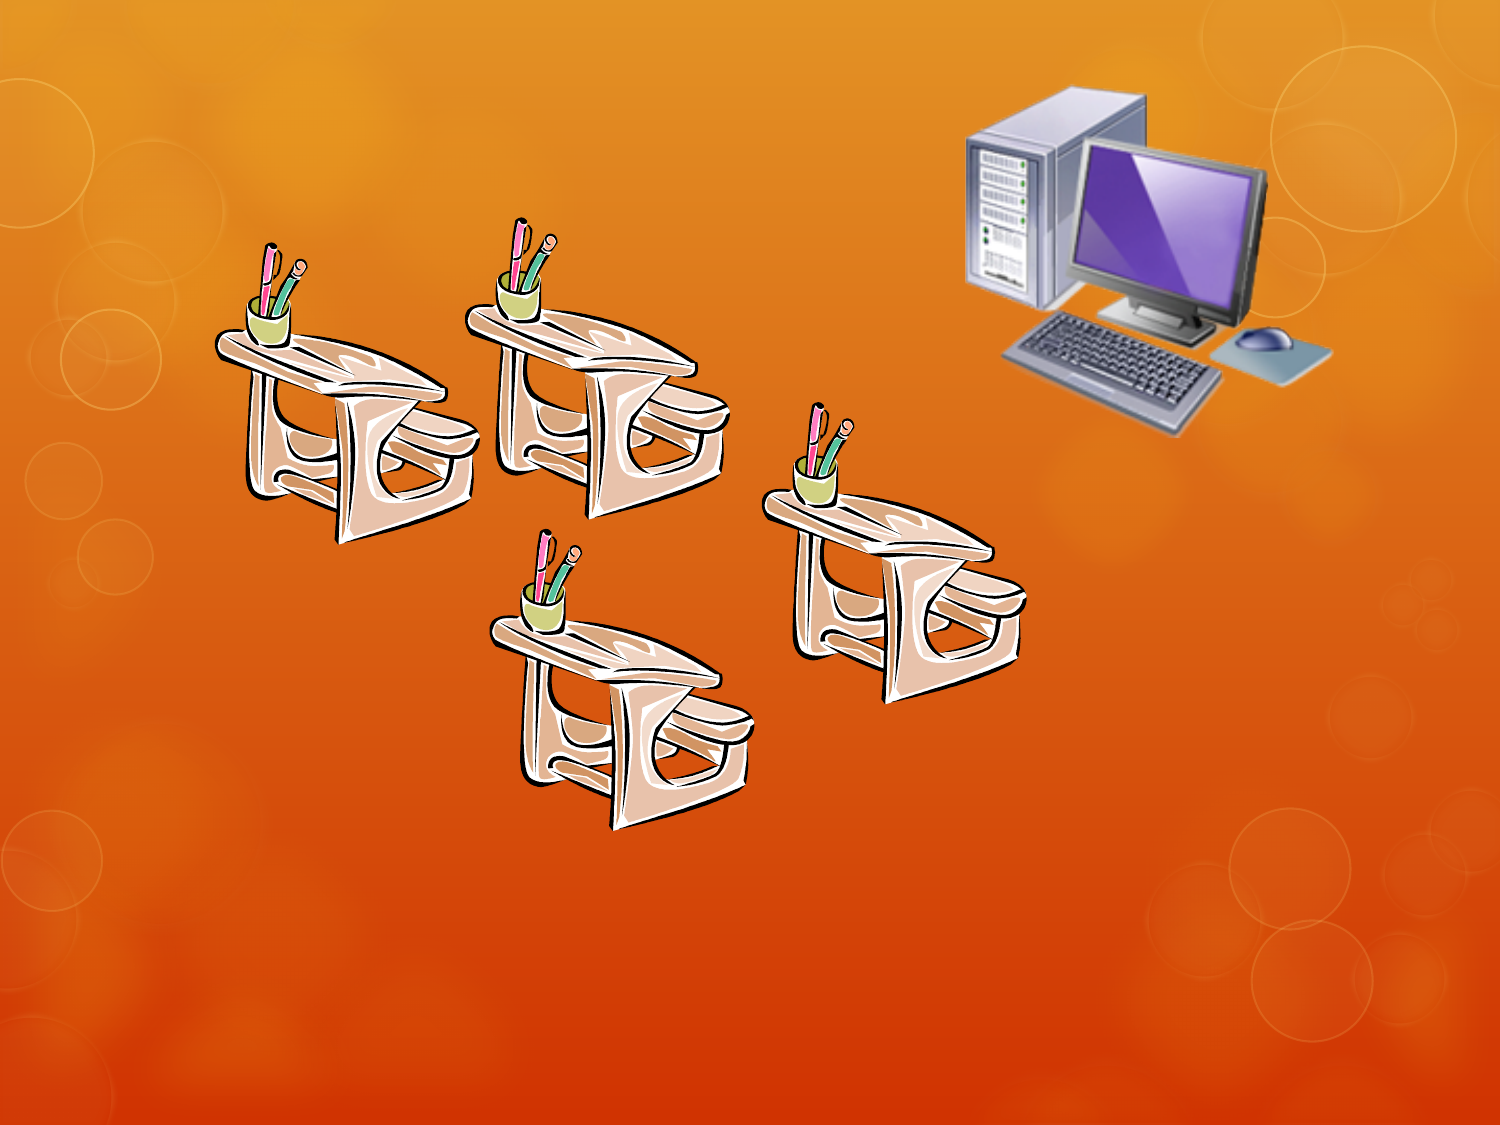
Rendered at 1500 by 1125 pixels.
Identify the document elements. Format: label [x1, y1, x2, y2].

picture [211, 61, 1338, 837]
